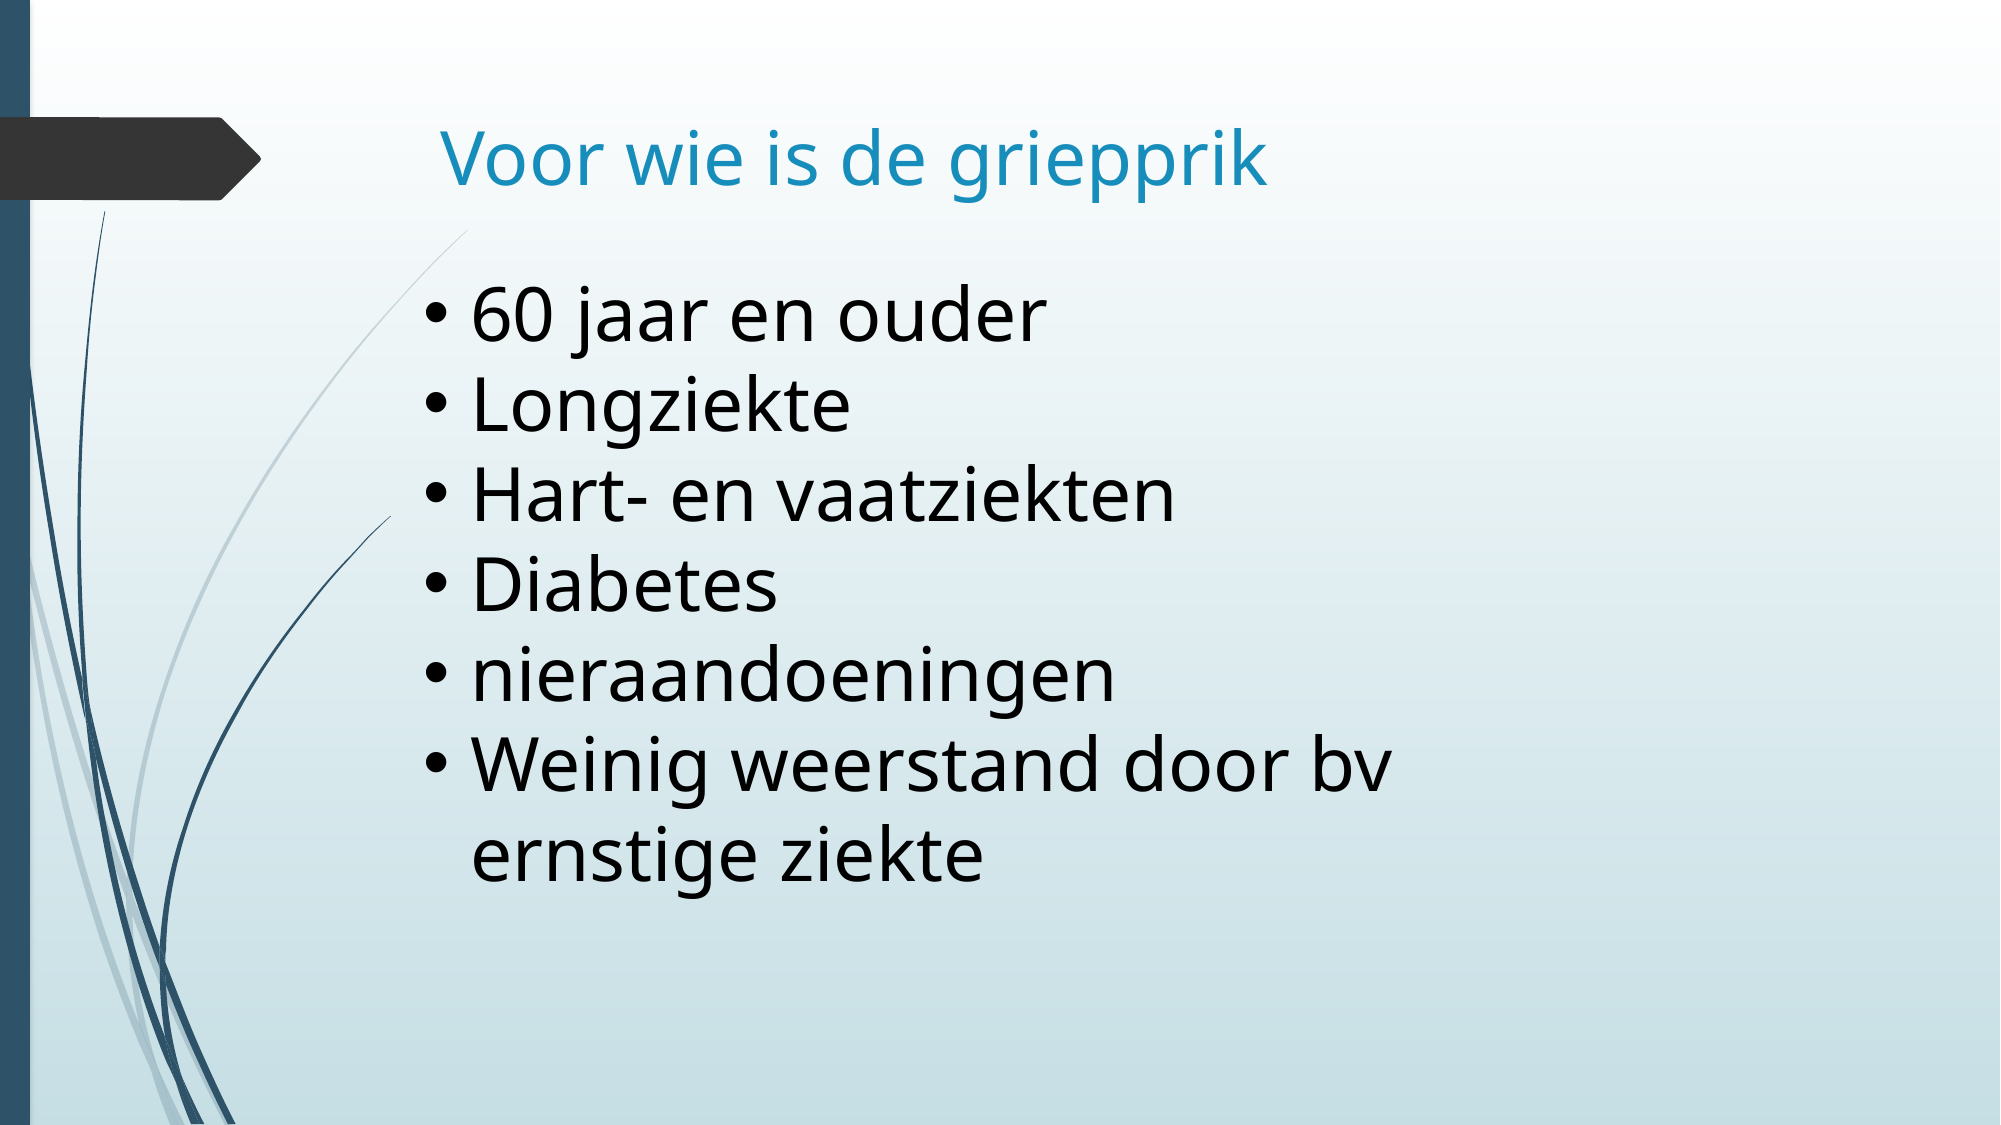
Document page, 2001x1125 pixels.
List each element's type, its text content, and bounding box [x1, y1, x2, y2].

text_box 60 jaar en ouder Longziekte Hart- en vaatziekten Diabetes nieraandoeningen Weinig weerstand door bv ernstige ziekte [408, 259, 1709, 1020]
title Voor wie is de griepprik [425, 102, 1888, 313]
